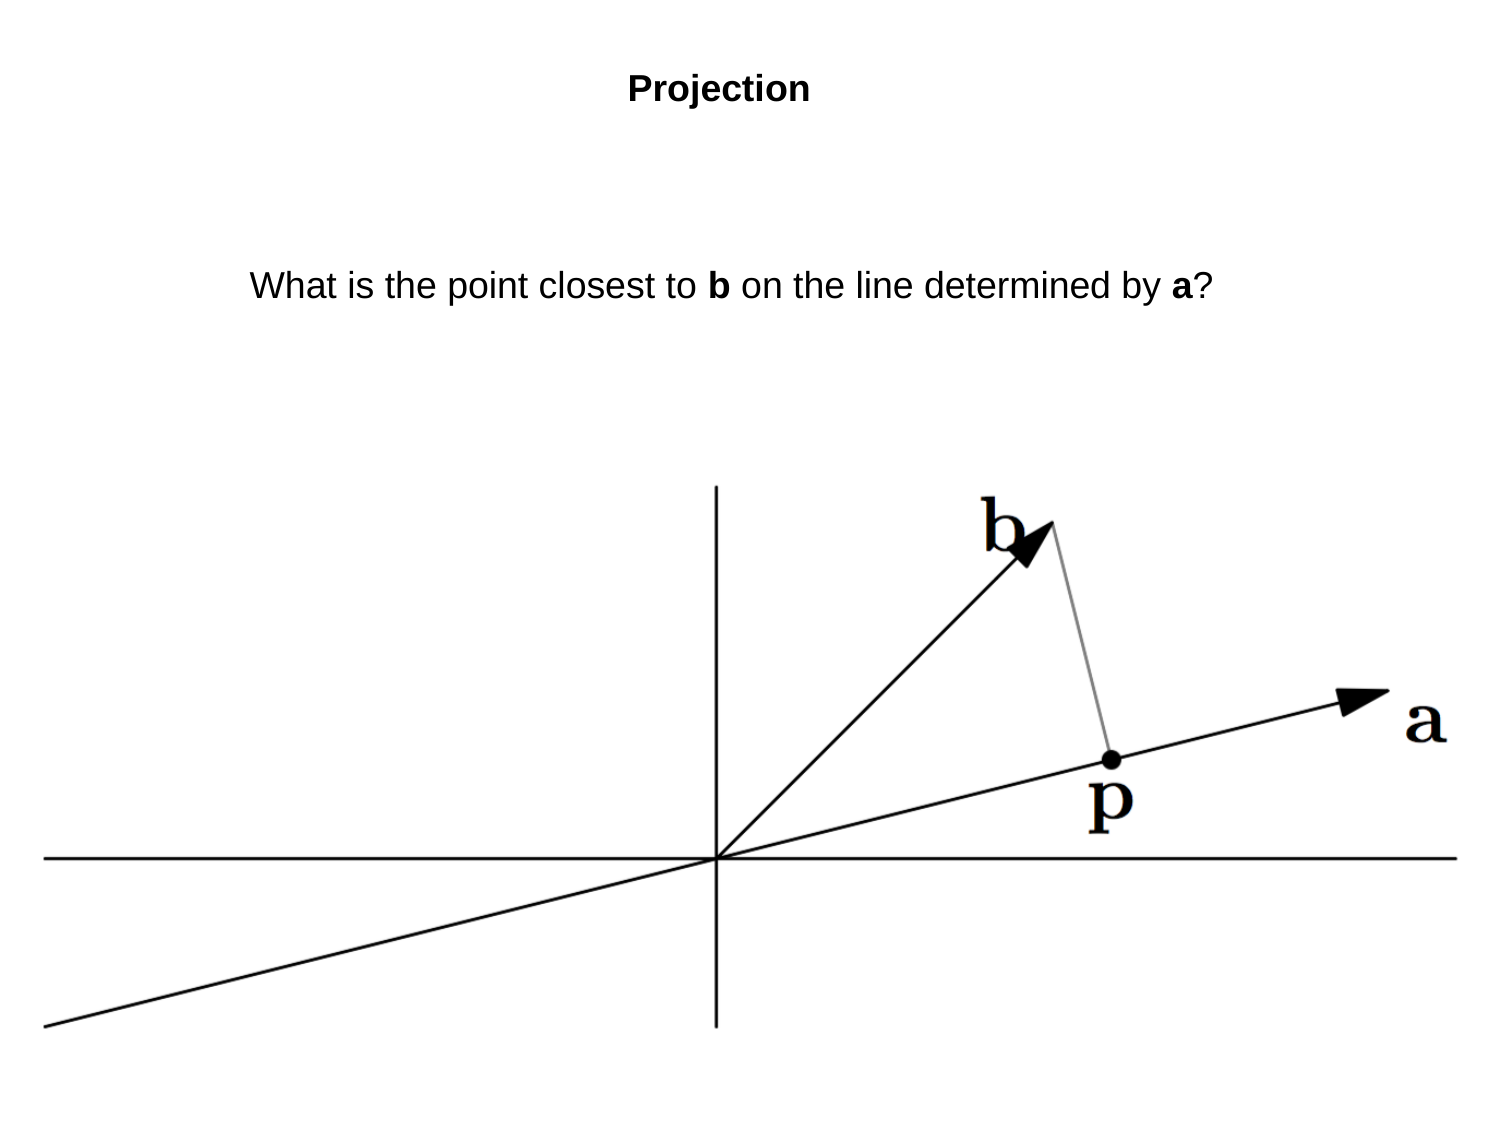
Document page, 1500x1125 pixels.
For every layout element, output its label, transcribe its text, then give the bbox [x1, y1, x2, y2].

text_box What is the point closest to b on the line determined by a? [234, 253, 1229, 314]
picture [0, 429, 1500, 1083]
text_box Projection [612, 56, 827, 117]
